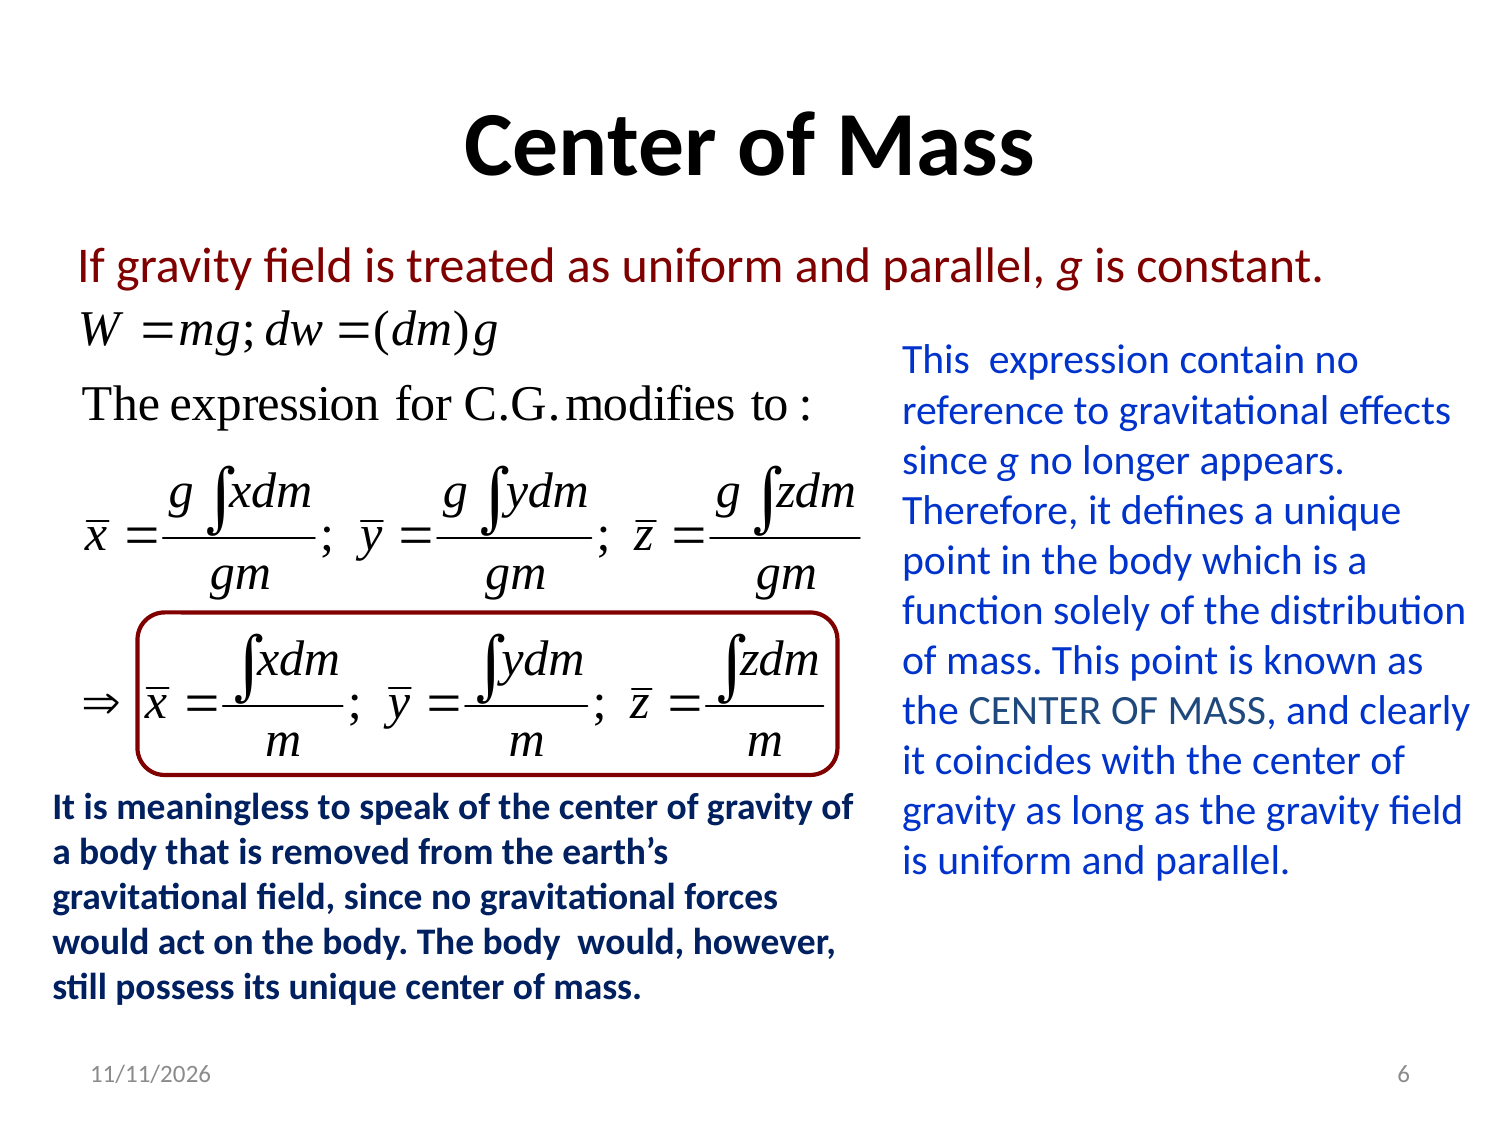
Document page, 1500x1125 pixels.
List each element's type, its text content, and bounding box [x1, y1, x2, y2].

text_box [74, 299, 870, 769]
slide_number 6 [1074, 1042, 1425, 1103]
text_box This expression contain no reference to gravitational effects since g no longer appears. Therefore, it defines a unique point in the body which is a function solely of the distribution of mass. This point is known as the CENTER OF MASS, and clearly it coincides with the center of gravity as long as the gravity field is uniform and parallel. [887, 324, 1500, 890]
text_box If gravity field is treated as uniform and parallel, g is constant. [62, 224, 1500, 300]
title Center of Mass [75, 45, 1425, 224]
text_box It is meaningless to speak of the center of gravity of a body that is removed from the earth’s gravitational field, since no gravitational forces would act on the body. The body would, however, still possess its unique center of mass. [37, 774, 888, 1015]
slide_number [75, 1042, 425, 1103]
